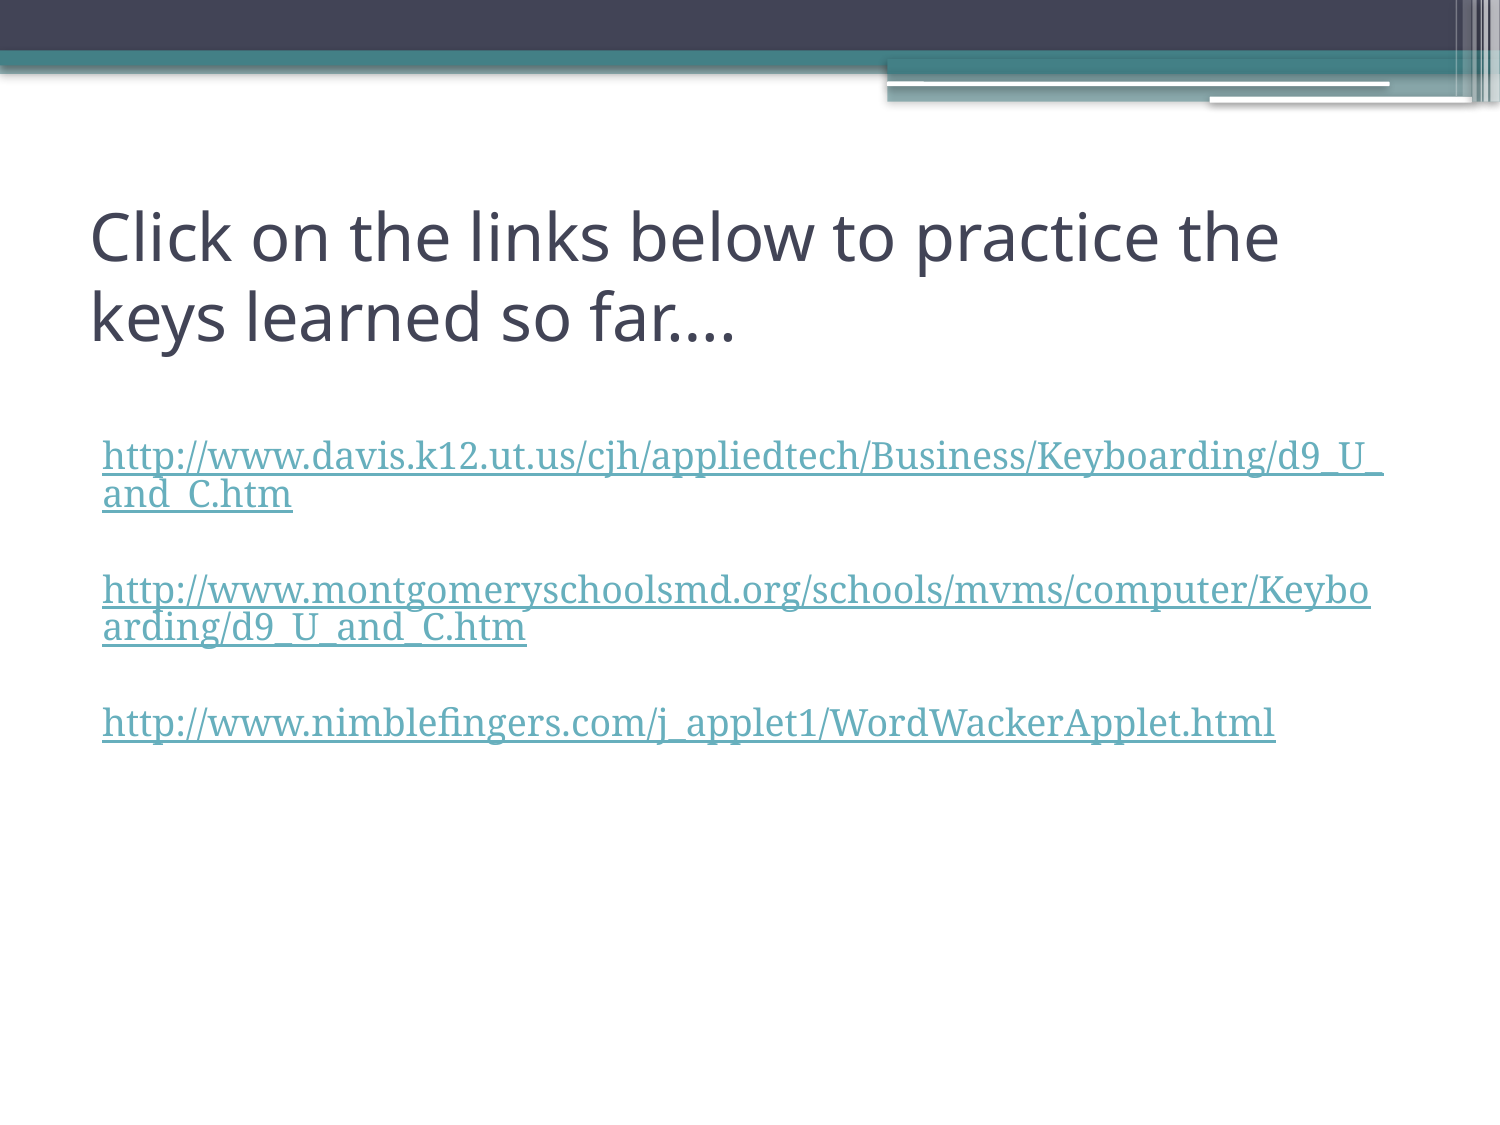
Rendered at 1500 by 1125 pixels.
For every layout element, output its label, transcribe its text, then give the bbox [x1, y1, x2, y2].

text_box http://www.davis.k12.ut.us/cjh/appliedtech/Business/Keyboarding/d9_U_and_C.htm http://www.montgomeryschoolsmd.org/schools/mvms/computer/Keyboarding/d9_U_and_C.htm http://www.nimblefingers.com/j_applet1/WordWackerApplet.html [87, 424, 1400, 818]
title Click on the links below to practice the keys learned so far…. [75, 187, 1425, 363]
